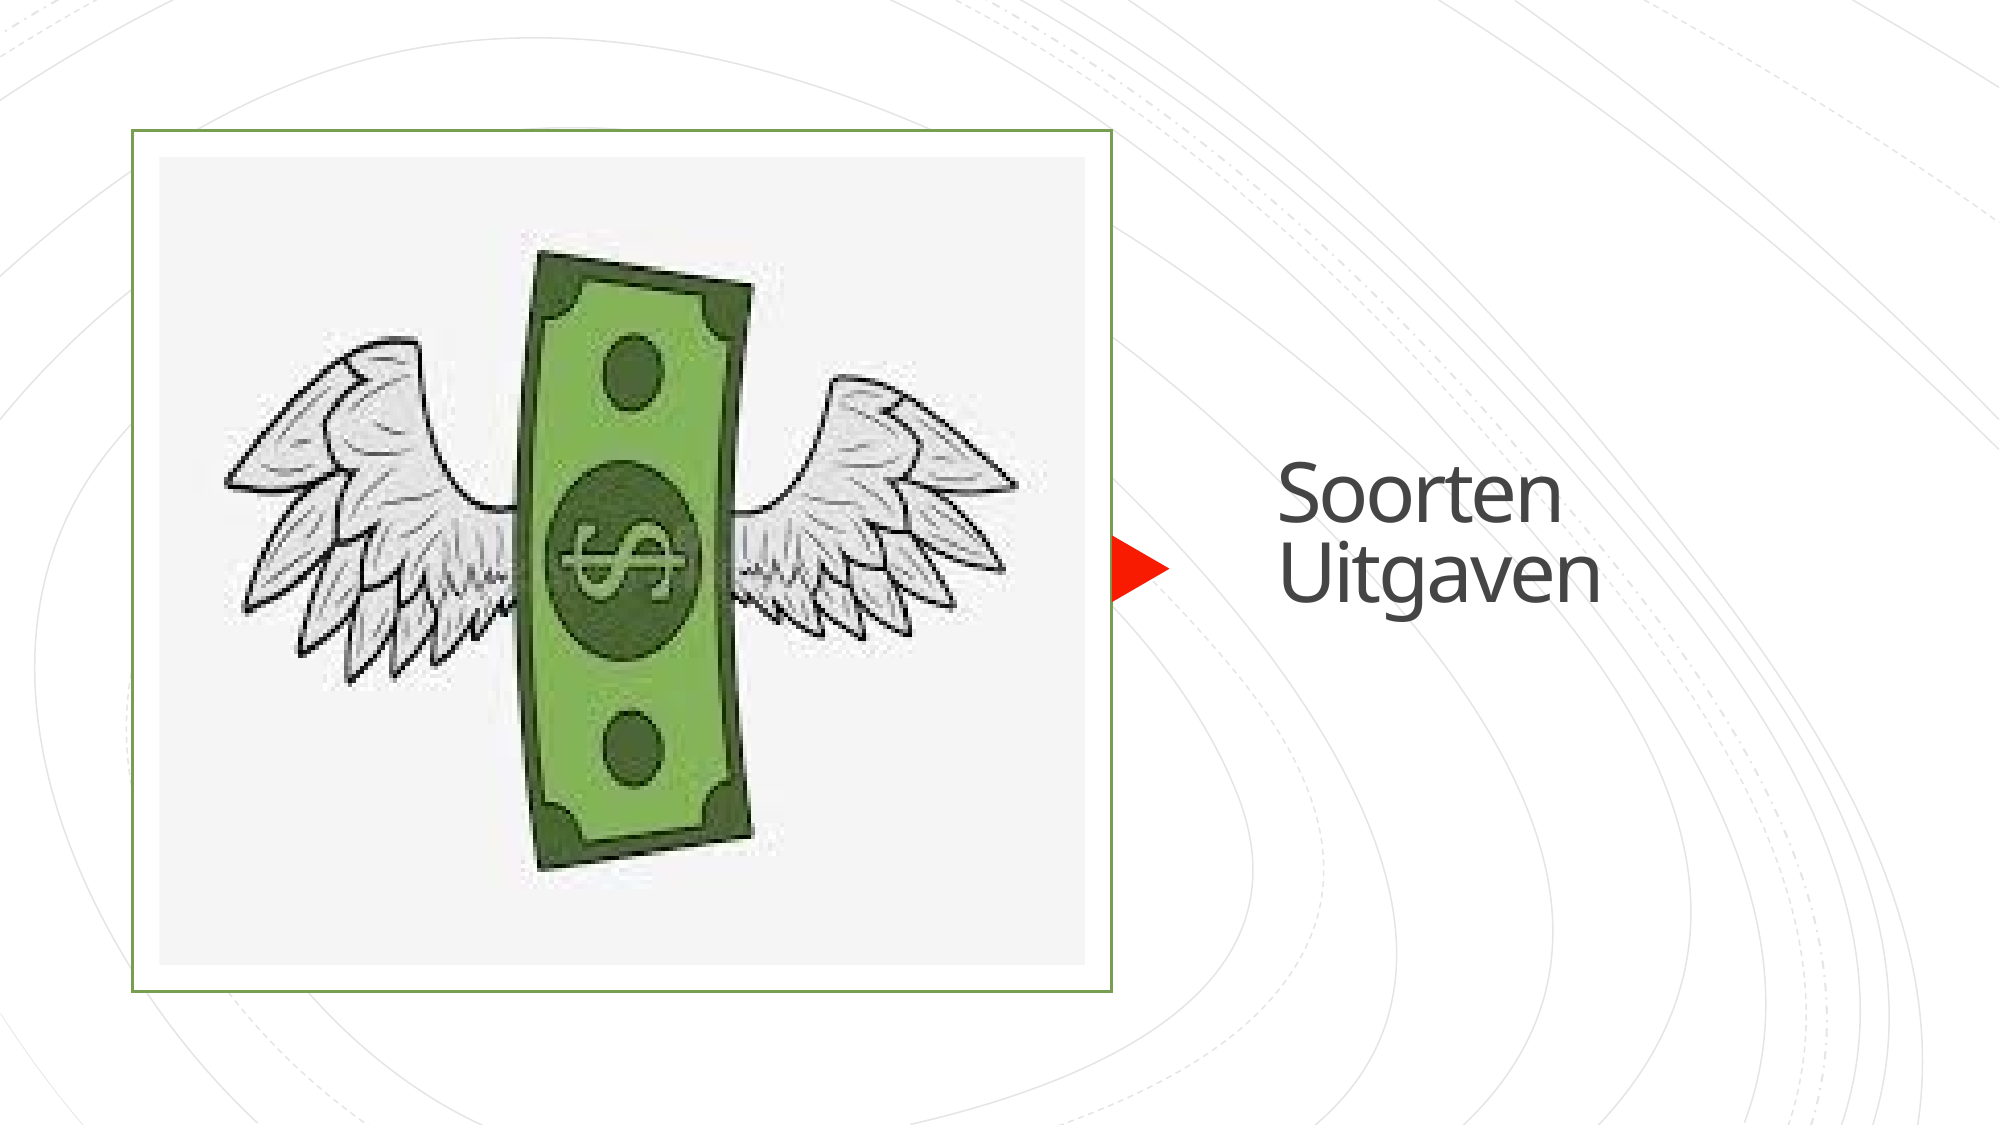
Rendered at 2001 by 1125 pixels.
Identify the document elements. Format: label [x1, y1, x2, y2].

list [159, 157, 1086, 965]
text_box [0, 0, 2000, 1125]
